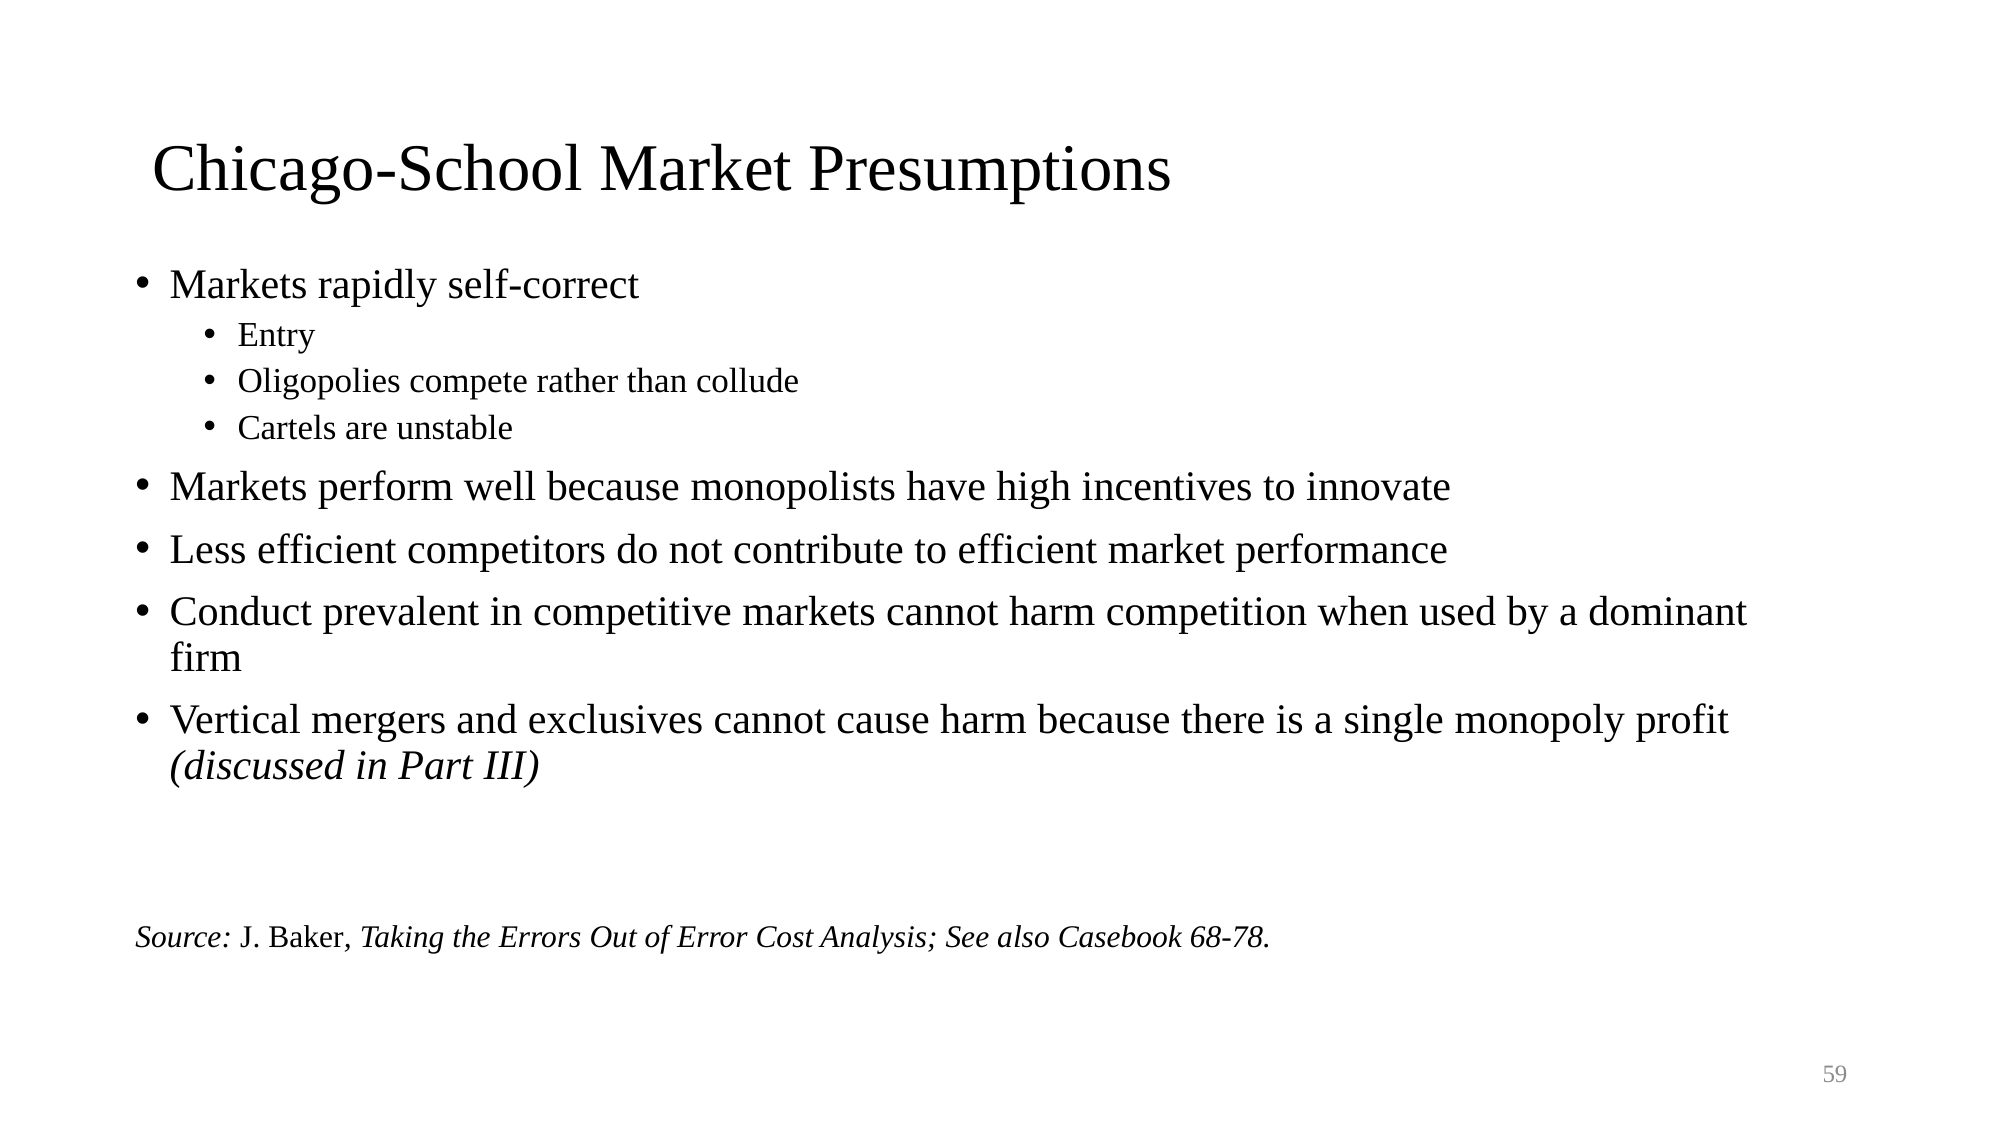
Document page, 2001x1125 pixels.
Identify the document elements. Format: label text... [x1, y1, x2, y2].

title Chicago-School Market Presumptions [137, 59, 1863, 278]
slide_number 59 [1412, 1042, 1863, 1103]
list Markets rapidly self-correct Entry Oligopolies compete rather than collude Cartels are unstable Markets perform well because monopolists have high incentives to innovate Less efficient competitors do not contribute to efficient market performance Conduct prevalent in competitive markets cannot harm competition when used by a dominant firm Vertical mergers and exclusives cannot cause harm because there is a single monopoly profit (discussed in Part III) Source: J. Baker, Taking the Errors Out of Error Cost Analysis; See also Casebook 68-78. [120, 254, 1846, 969]
